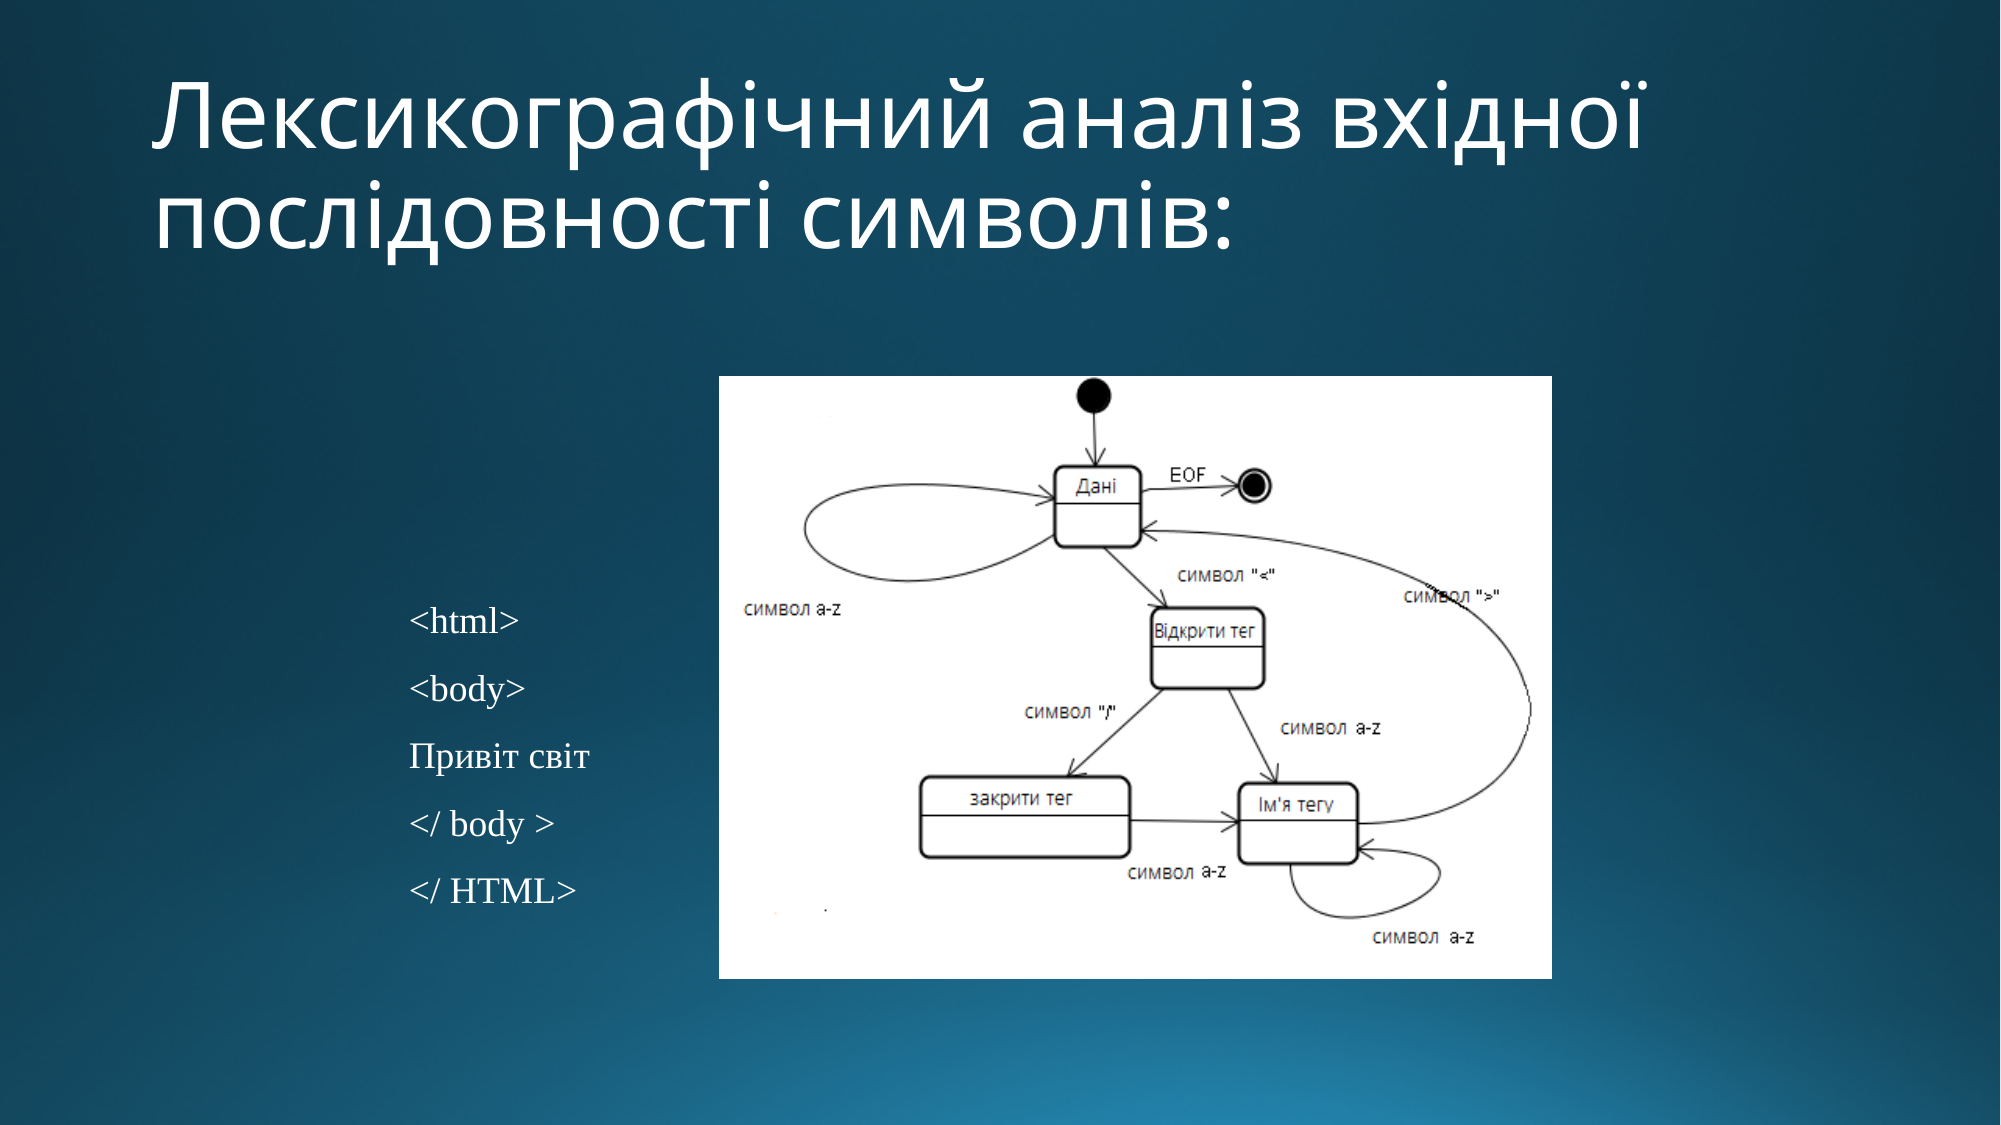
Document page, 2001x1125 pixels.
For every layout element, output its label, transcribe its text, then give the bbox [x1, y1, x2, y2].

title Лексикографічний аналіз вхідної послідовності символів: [137, 59, 1863, 278]
text_box <html> <body> Привіт світ </ body > </ HTML> [320, 566, 719, 919]
picture [0, 0, 2001, 1125]
